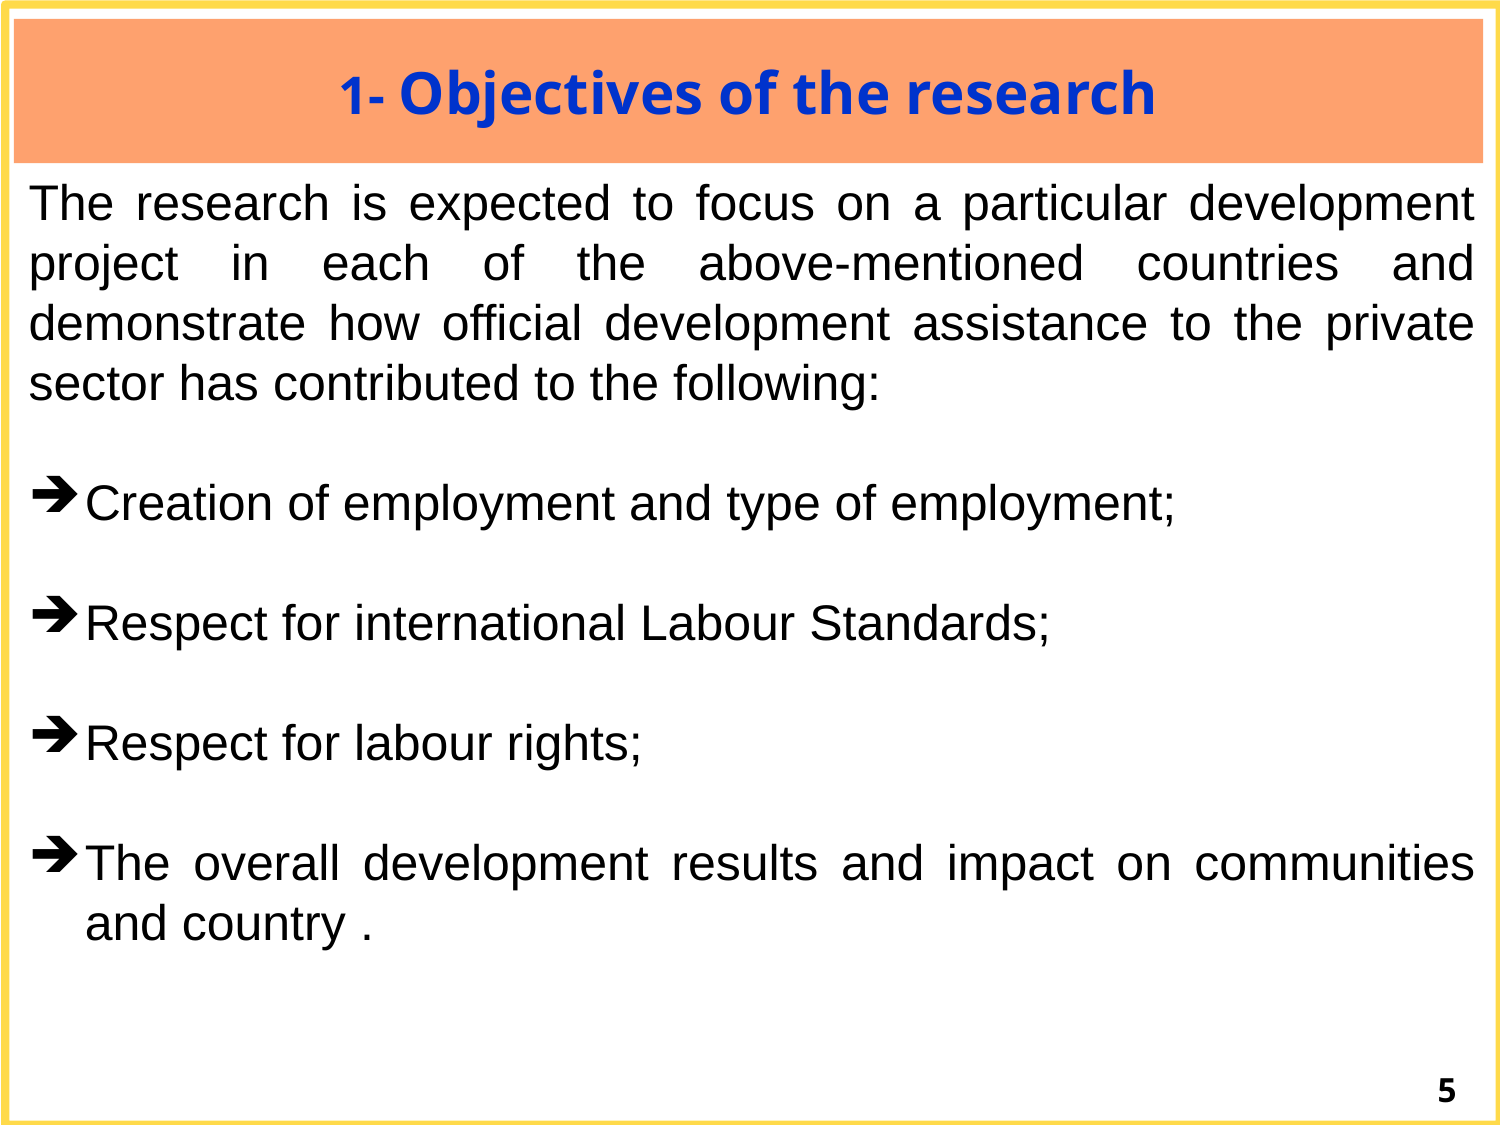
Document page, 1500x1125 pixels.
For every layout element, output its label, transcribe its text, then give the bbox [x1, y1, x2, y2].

slide_number 5 [1403, 1061, 1491, 1120]
title 1- Objectives of the research [13, 18, 1484, 162]
text_box The research is expected to focus on a particular development project in each of the above-mentioned countries and demonstrate how official development assistance to the private sector has contributed to the following: Creation of employment and type of employment; Respect for international Labour Standards; Respect for labour rights; The overall development results and impact on communities and country . [13, 162, 1491, 958]
